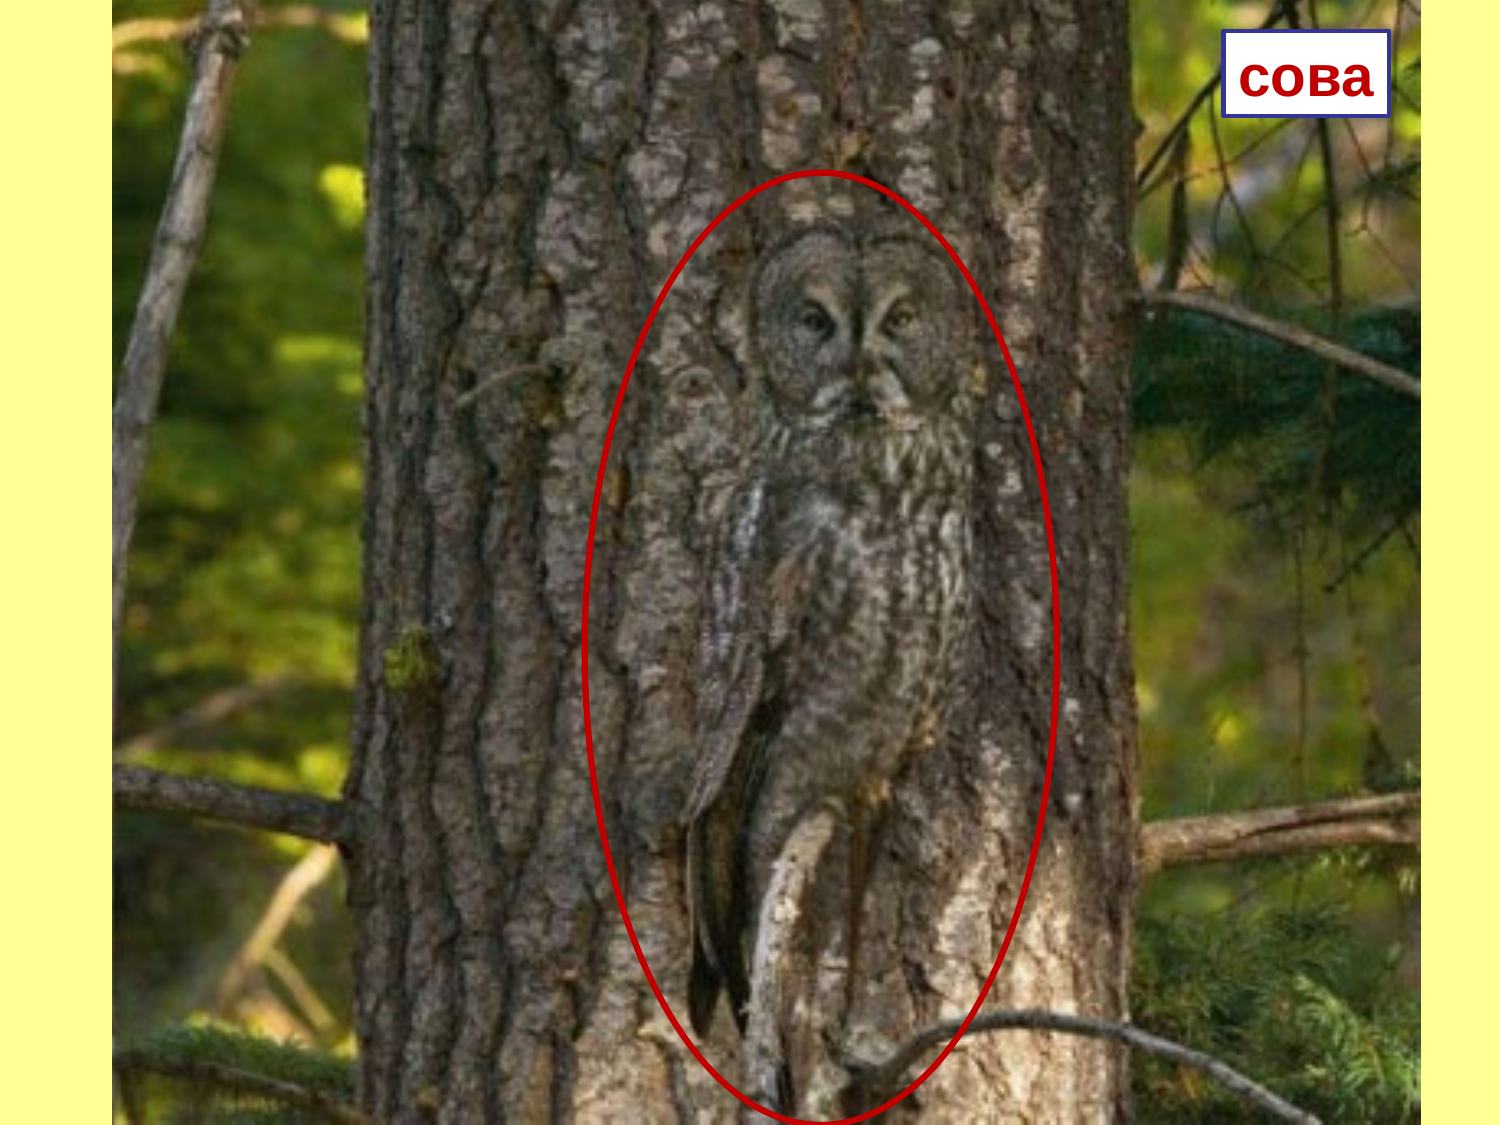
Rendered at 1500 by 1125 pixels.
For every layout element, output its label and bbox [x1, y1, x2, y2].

picture [111, 0, 1421, 1125]
